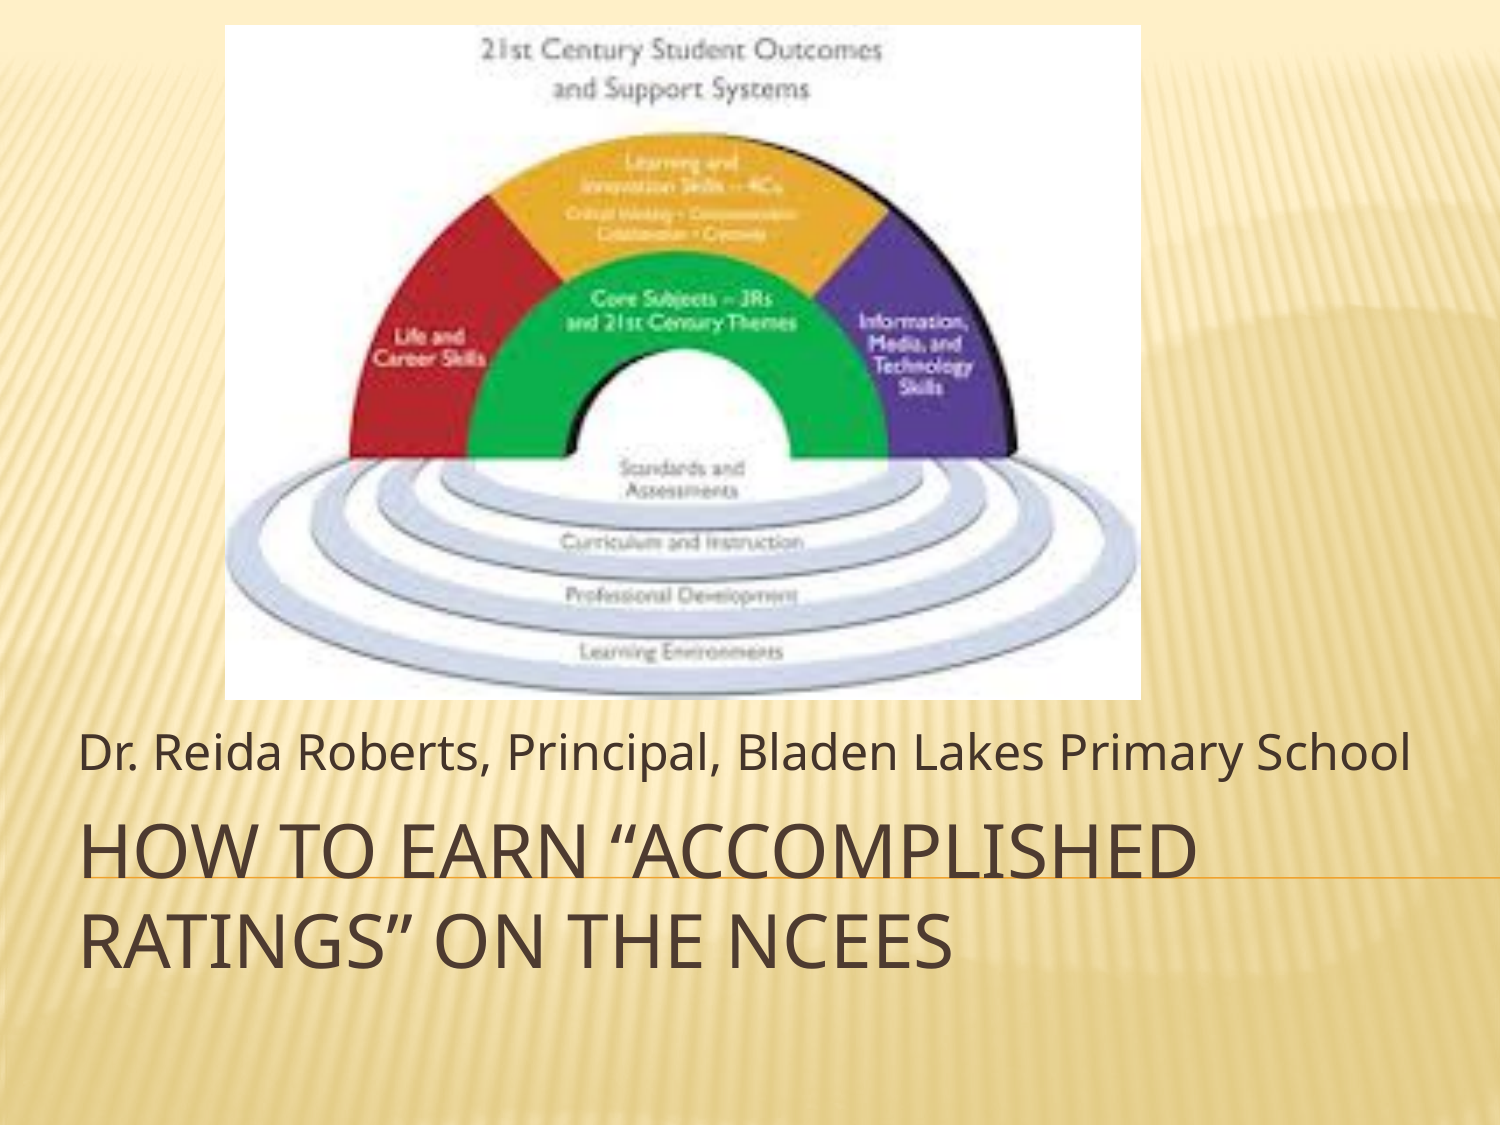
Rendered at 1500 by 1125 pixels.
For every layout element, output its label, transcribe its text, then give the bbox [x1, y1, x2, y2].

subtitle Dr. Reida Roberts, Principal, Bladen Lakes Primary School [62, 637, 1450, 788]
picture [224, 25, 1141, 701]
title How to earn “accomplished ratings” on the ncees [62, 796, 1450, 997]
